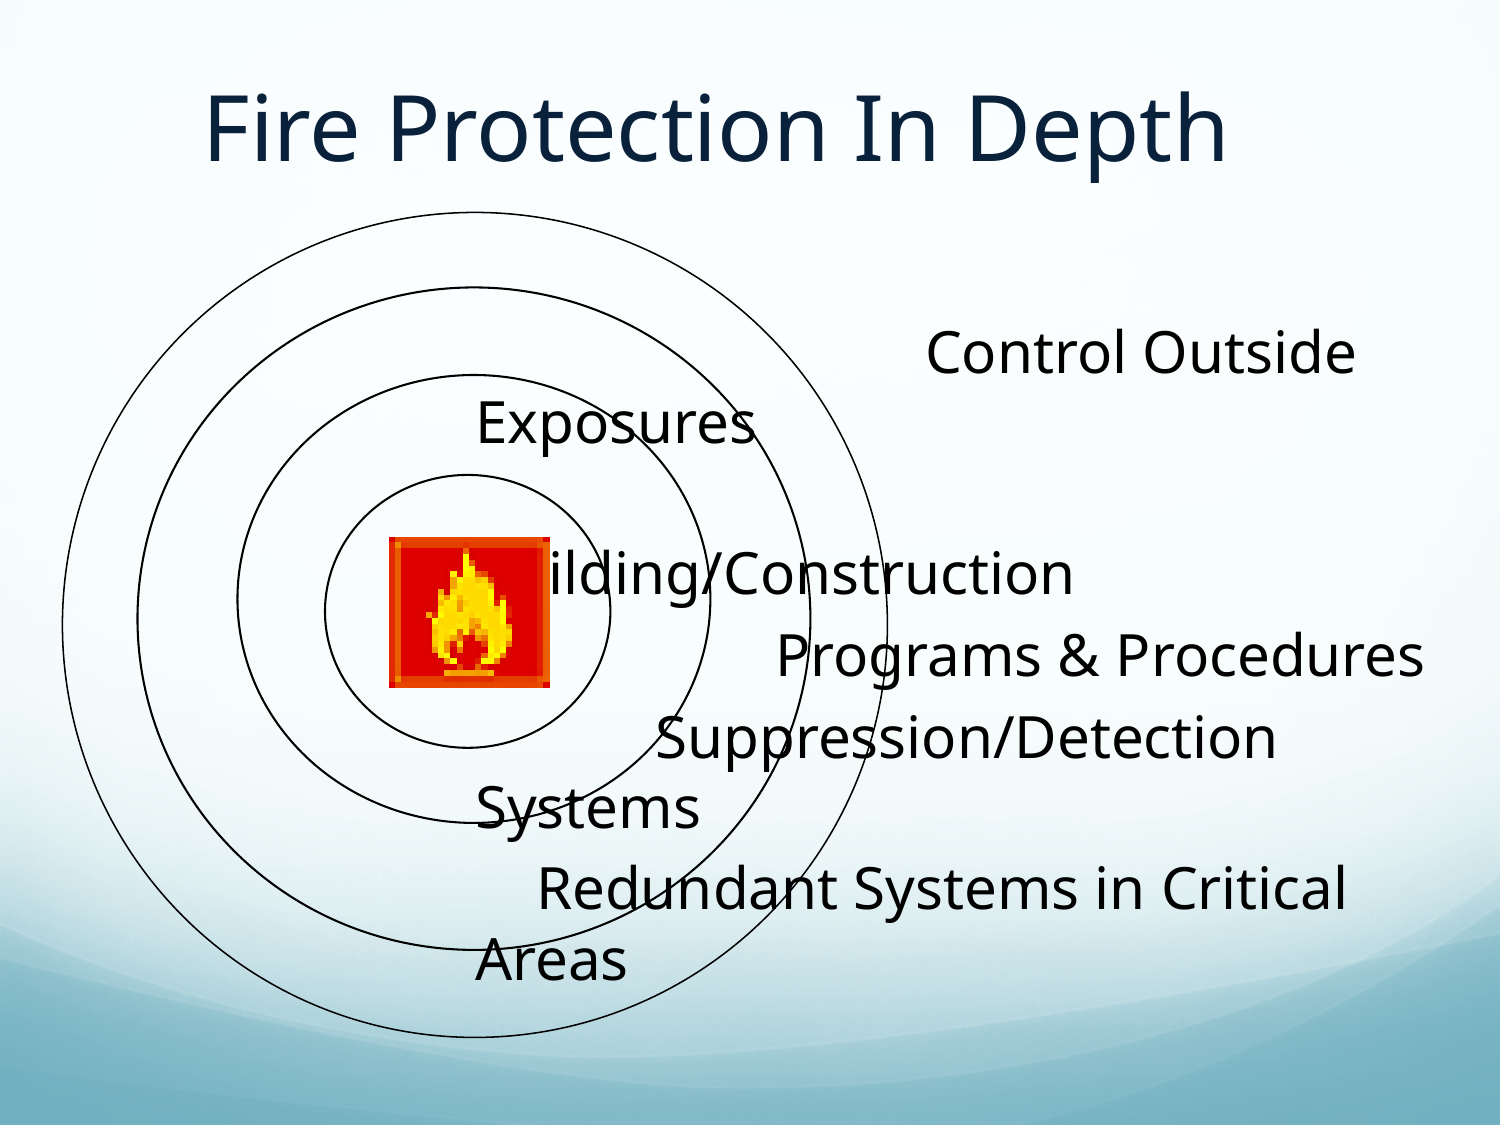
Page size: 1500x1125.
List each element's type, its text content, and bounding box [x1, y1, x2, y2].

picture [388, 536, 551, 688]
text_box Fire Protection In Depth [187, 49, 1468, 200]
text_box Control Outside Exposures Building/Construction Programs & Procedures Suppression/Detection Systems Redundant Systems in Critical Areas [618, 237, 1500, 913]
text_box [62, 212, 888, 1038]
